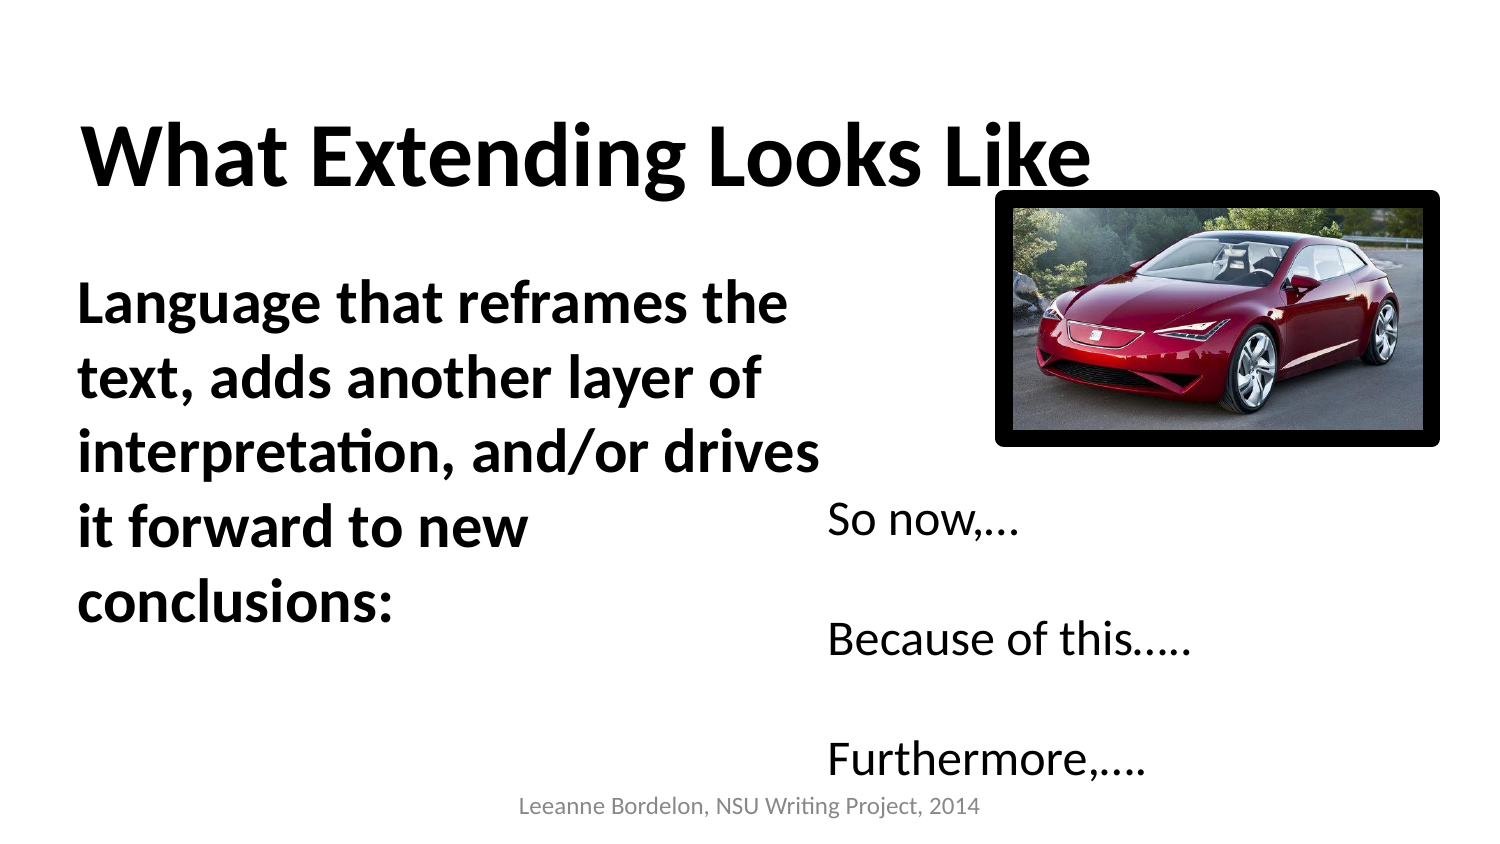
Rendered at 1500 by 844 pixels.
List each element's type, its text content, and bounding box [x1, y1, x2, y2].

text_box [65, 318, 1367, 505]
title What Extending Looks Like [65, 113, 1163, 200]
picture [1012, 207, 1424, 431]
text_box So now,… Because of this….. Furthermore,…. [812, 478, 1288, 717]
footer Leeanne Bordelon, NSU Writing Project, 2014 [496, 787, 1004, 822]
list Language that reframes the text, adds another layer of interpretation, and/or drives it forward to new conclusions: [62, 253, 838, 679]
